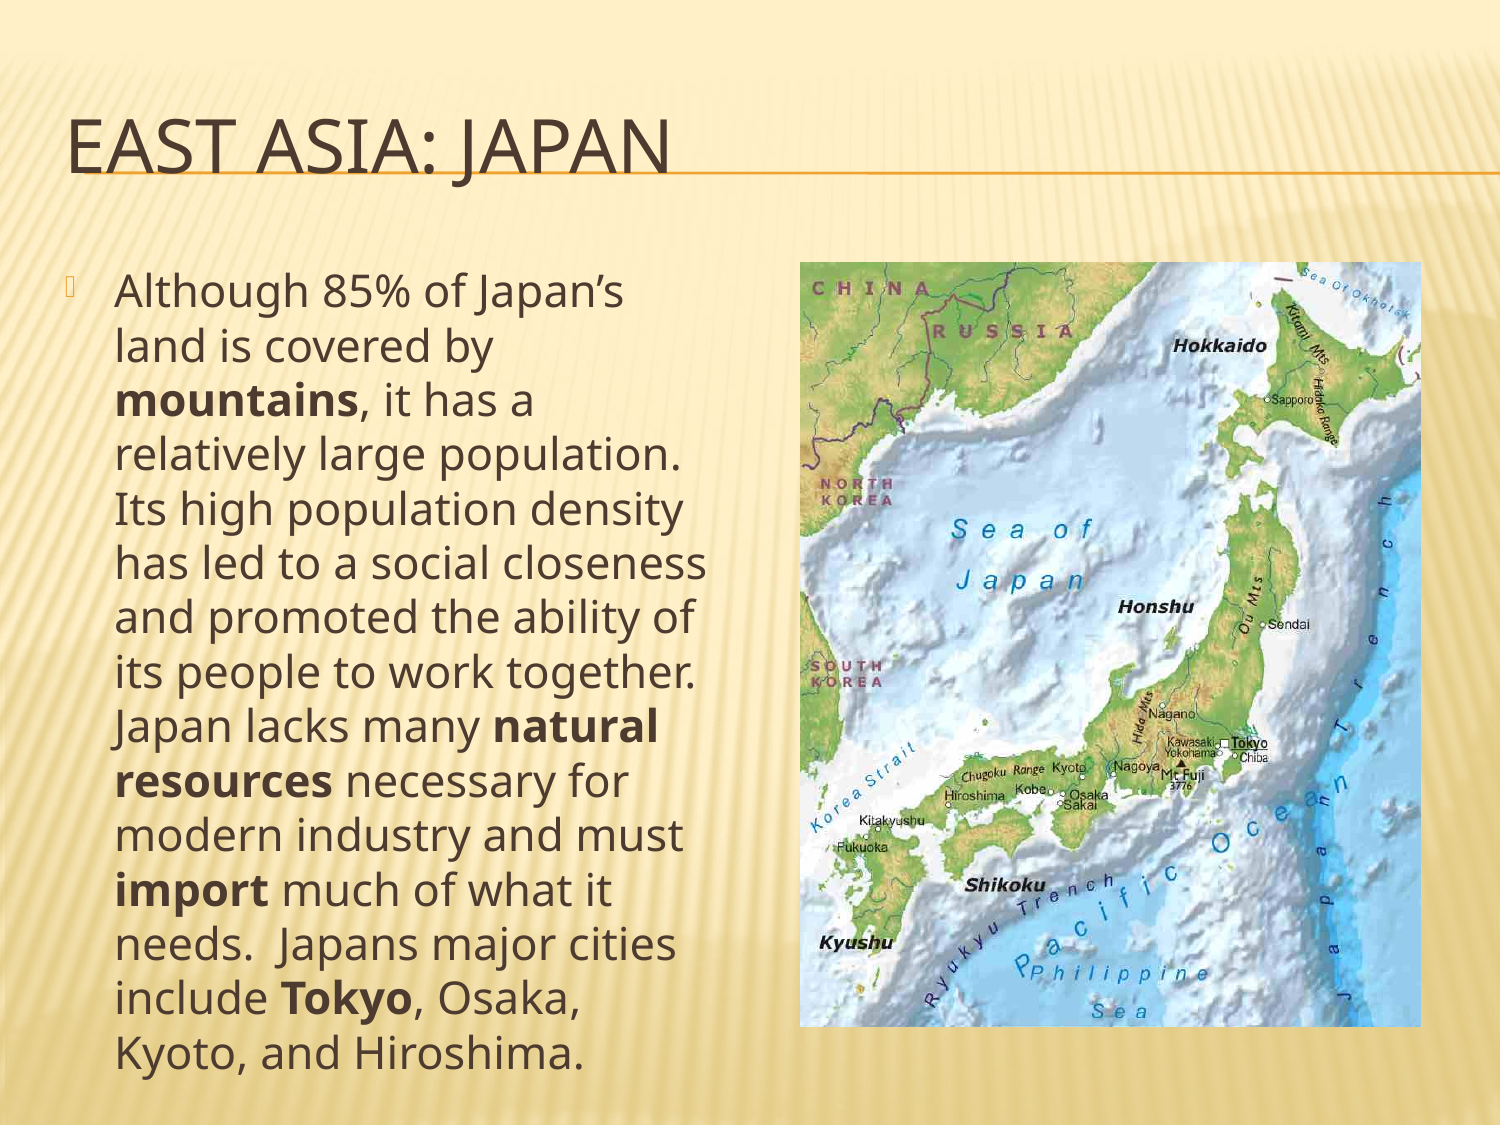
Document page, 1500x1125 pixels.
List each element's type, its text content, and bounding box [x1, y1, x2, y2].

picture [799, 262, 1421, 1027]
list Although 85% of Japan’s land is covered by mountains, it has a relatively large population. Its high population density has led to a social closeness and promoted the ability of its people to work together. Japan lacks many natural resources necessary for modern industry and must import much of what it needs. Japans major cities include Tokyo, Osaka, Kyoto, and Hiroshima. [50, 254, 725, 1125]
title East Asia: Japan [50, 75, 1475, 213]
